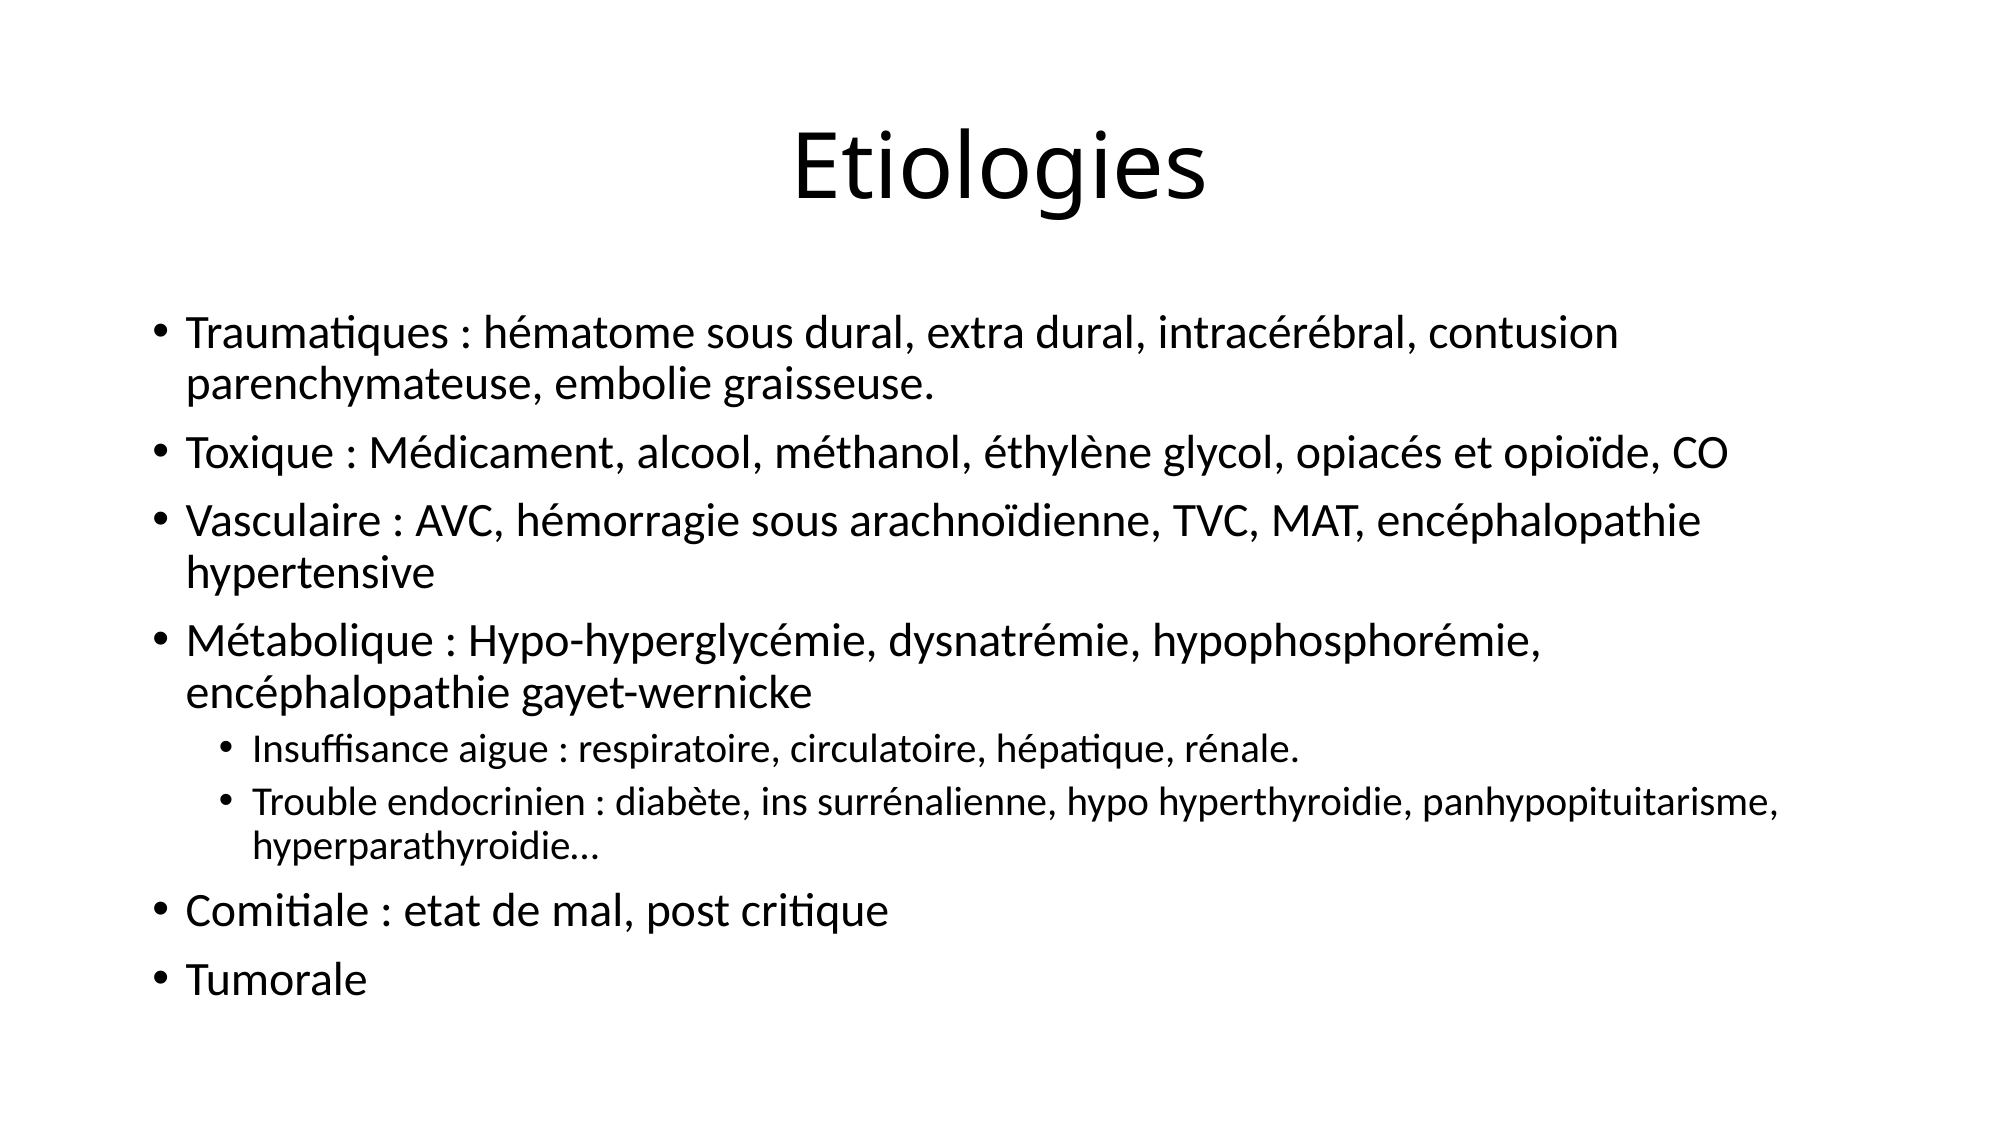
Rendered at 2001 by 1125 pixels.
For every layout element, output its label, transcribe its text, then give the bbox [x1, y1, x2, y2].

title Etiologies [137, 59, 1863, 278]
list Traumatiques : hématome sous dural, extra dural, intracérébral, contusion parenchymateuse, embolie graisseuse. Toxique : Médicament, alcool, méthanol, éthylène glycol, opiacés et opioïde, CO Vasculaire : AVC, hémorragie sous arachnoïdienne, TVC, MAT, encéphalopathie hypertensive Métabolique : Hypo-hyperglycémie, dysnatrémie, hypophosphorémie, encéphalopathie gayet-wernicke Insuffisance aigue : respiratoire, circulatoire, hépatique, rénale. Trouble endocrinien : diabète, ins surrénalienne, hypo hyperthyroidie, panhypopituitarisme, hyperparathyroidie… Comitiale : etat de mal, post critique Tumorale [137, 299, 1863, 1014]
